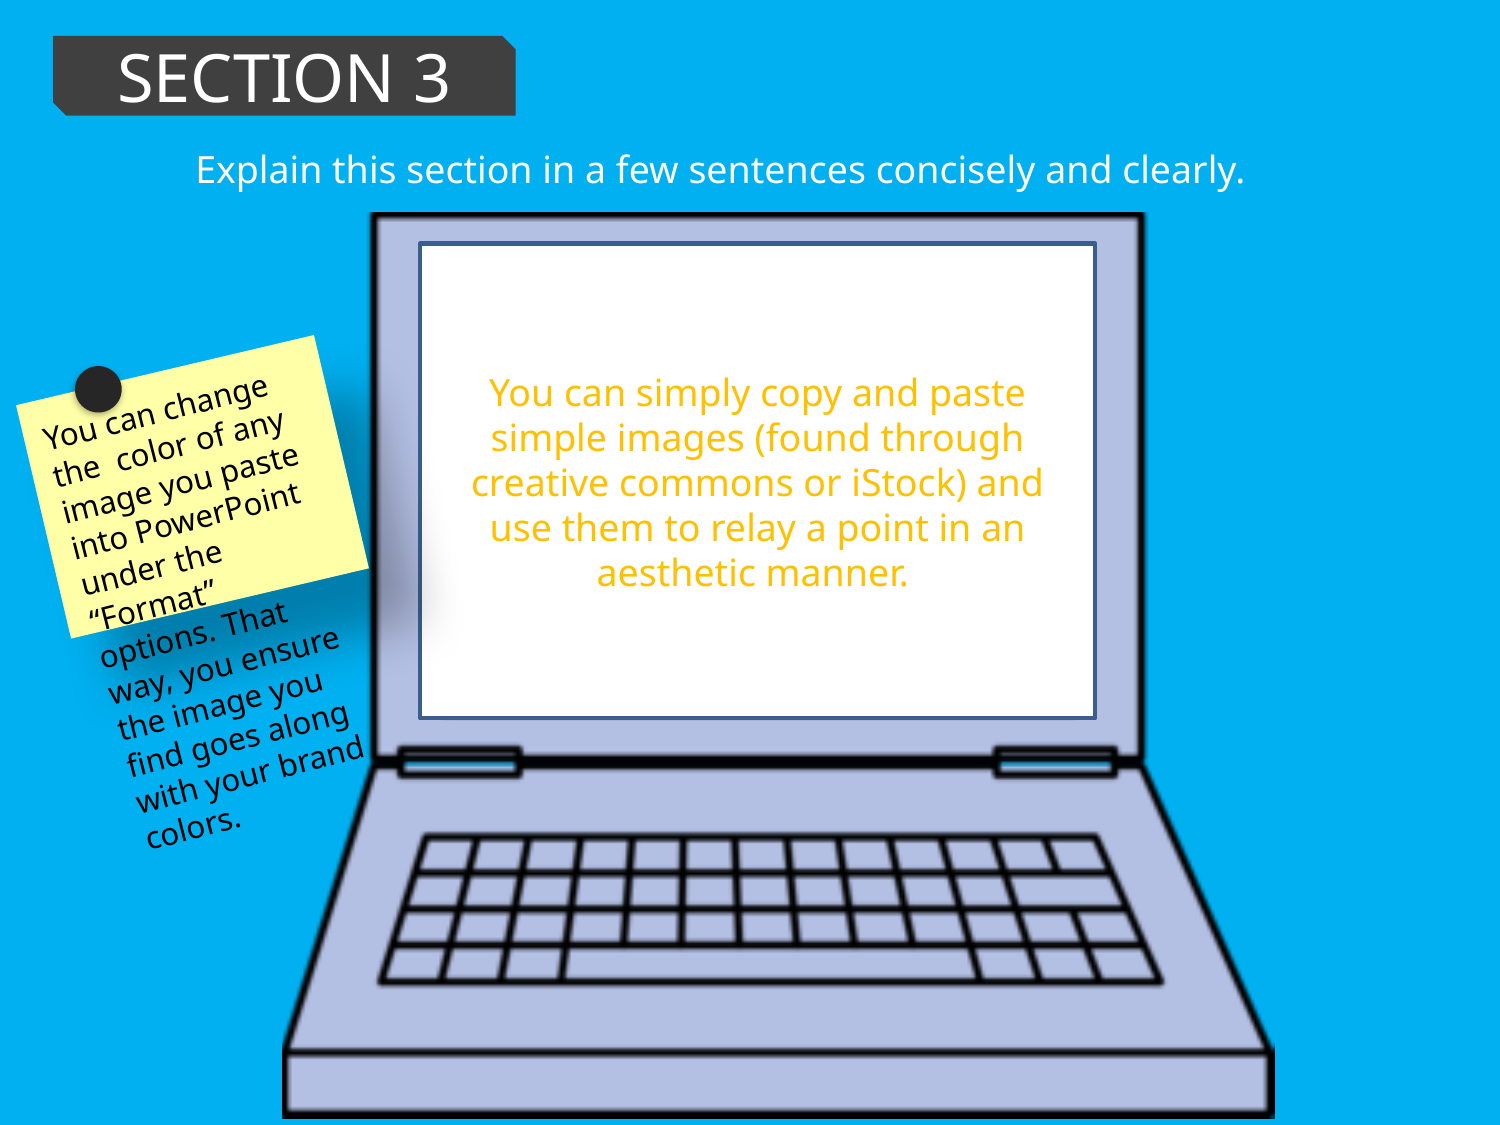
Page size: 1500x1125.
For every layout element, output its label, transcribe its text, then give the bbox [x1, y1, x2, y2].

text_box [282, 212, 1276, 1119]
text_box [62, 363, 370, 811]
text_box Explain this section in a few sentences concisely and clearly. [180, 138, 1275, 199]
text_box SECTION 3 [50, 33, 518, 118]
